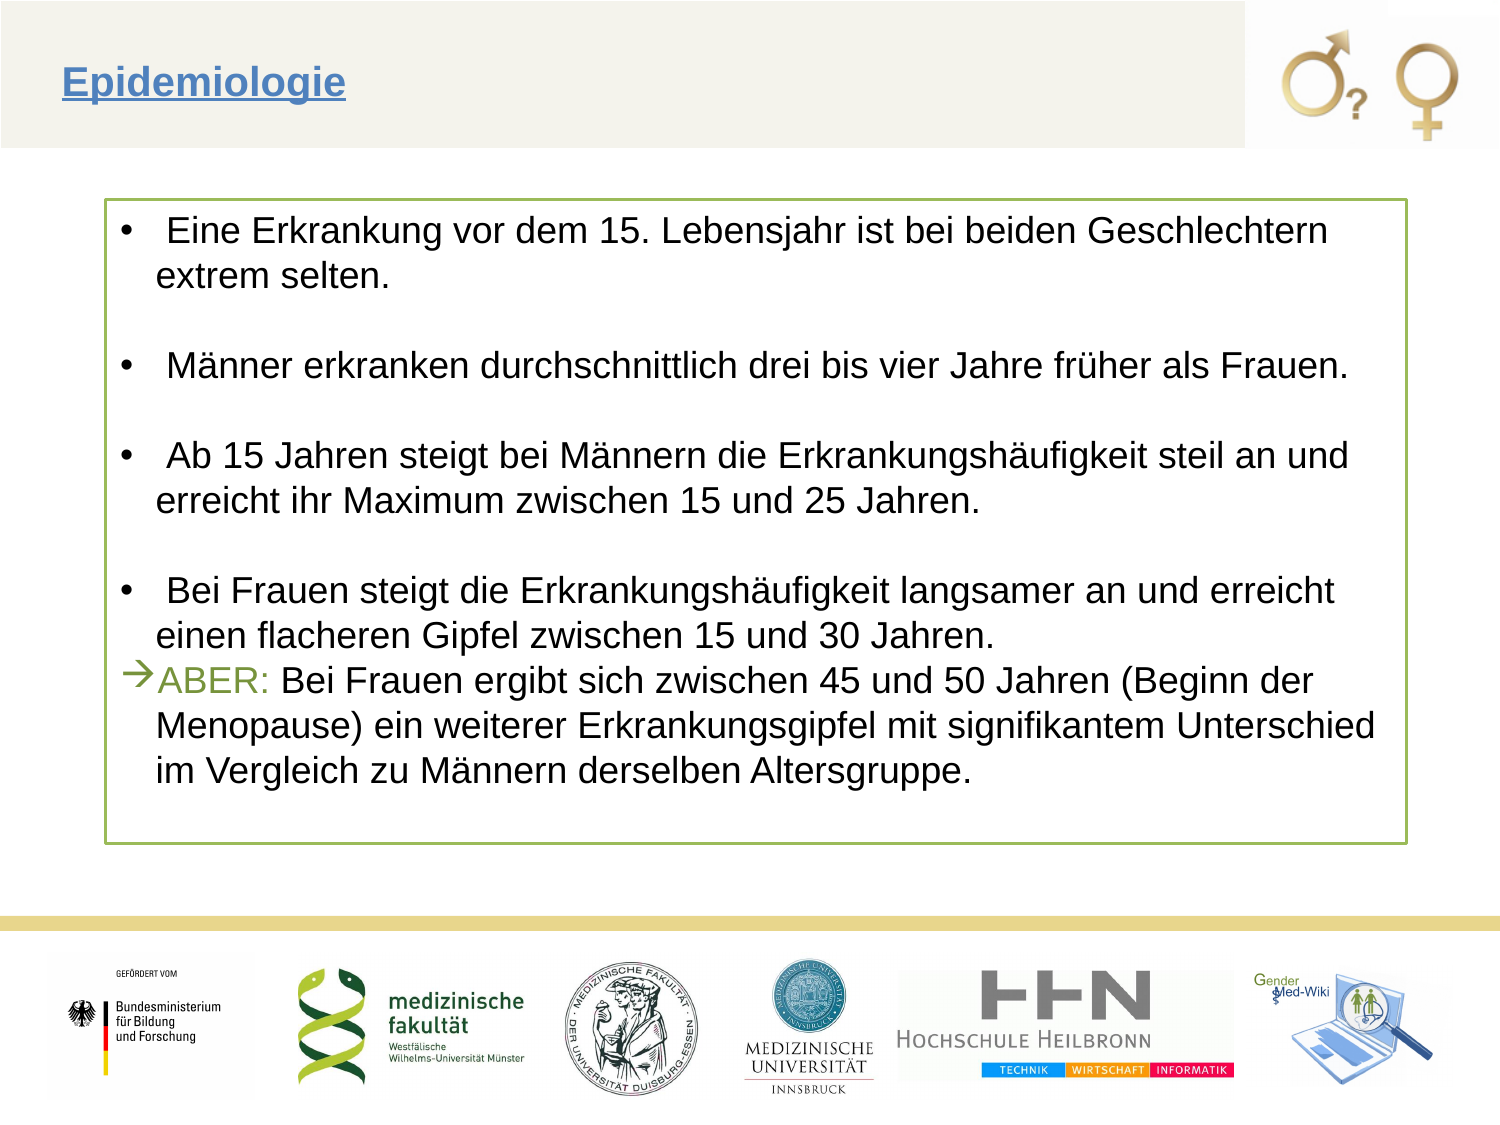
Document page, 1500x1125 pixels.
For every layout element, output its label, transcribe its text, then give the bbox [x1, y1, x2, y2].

picture [1245, 0, 1500, 149]
text_box Epidemiologie [46, 46, 879, 112]
text_box Eine Erkrankung vor dem 15. Lebensjahr ist bei beiden Geschlechtern extrem selten. Männer erkranken durchschnittlich drei bis vier Jahre früher als Frauen. Ab 15 Jahren steigt bei Männern die Erkrankungshäufigkeit steil an und erreicht ihr Maximum zwischen 15 und 25 Jahren. Bei Frauen steigt die Erkrankungshäufigkeit langsamer an und erreicht einen flacheren Gipfel zwischen 15 und 30 Jahren. ABER: Bei Frauen ergibt sich zwischen 45 und 50 Jahren (Beginn der Menopause) ein weiterer Erkrankungsgipfel mit signifikantem Unterschied im Vergleich zu Männern derselben Altersgruppe. [105, 199, 1407, 844]
picture [47, 952, 255, 1100]
picture [298, 952, 1234, 1100]
picture [1246, 965, 1453, 1087]
